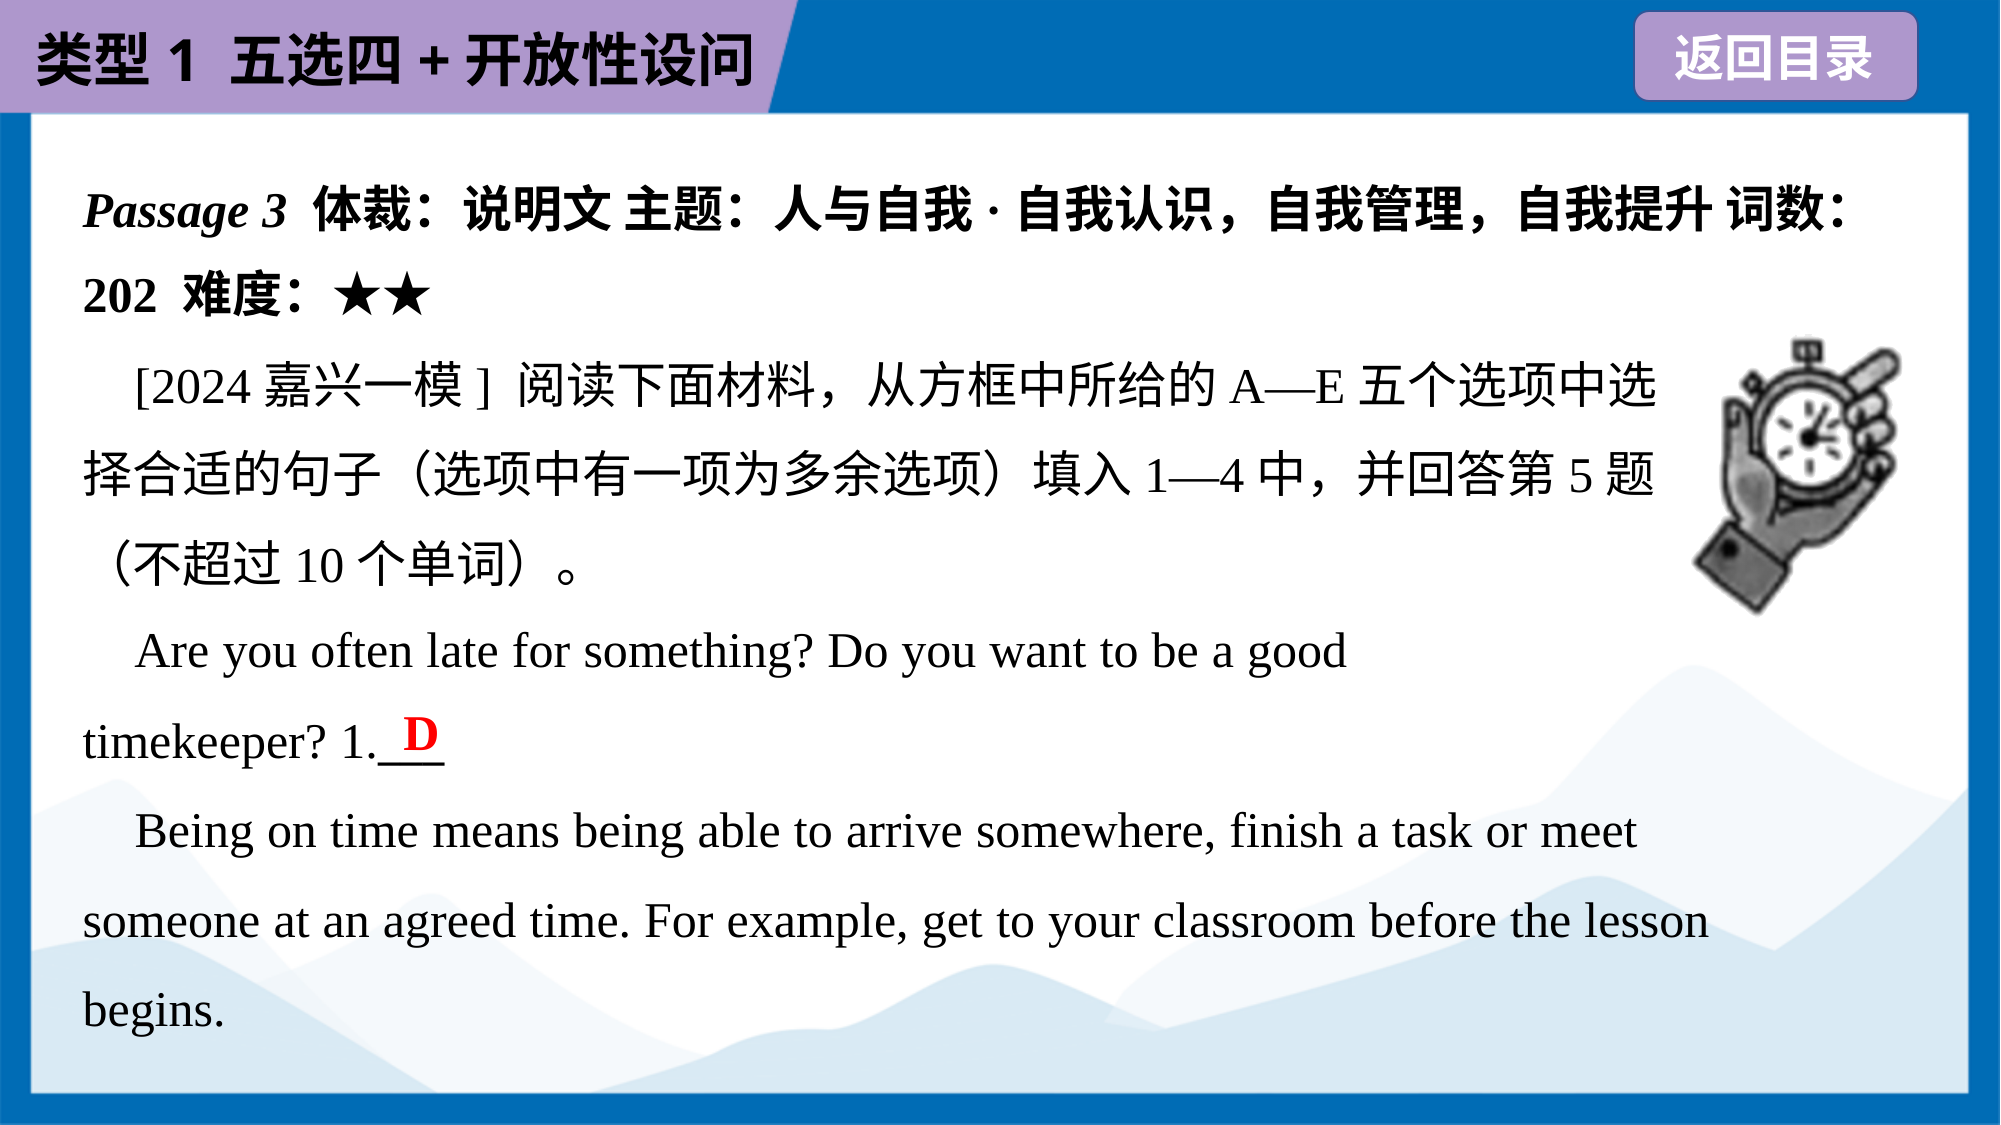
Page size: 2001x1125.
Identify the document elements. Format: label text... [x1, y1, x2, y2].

text_box timekeeper? 1.___ Being on time means being able to arrive somewhere, finish a task or meet someone at an agreed time. For example, get to your classroom before the lesson begins. [82, 678, 1918, 1037]
text_box Passage 3 体裁：说明文 主题：人与自我·自我认识，自我管理，自我提升 词数： 202 难度：★★ [82, 147, 1917, 314]
text_box [2024嘉兴一模] 阅读下面材料，从方框中所给的A—E五个选项中选 择合适的句子（选项中有一项为多余选项）填入1—4中，并回答第5题 （不超过10个单词）。 Are you often late for something? Do you want to be a good [82, 323, 1677, 669]
picture [0, 0, 2000, 1125]
text_box D [385, 673, 458, 678]
